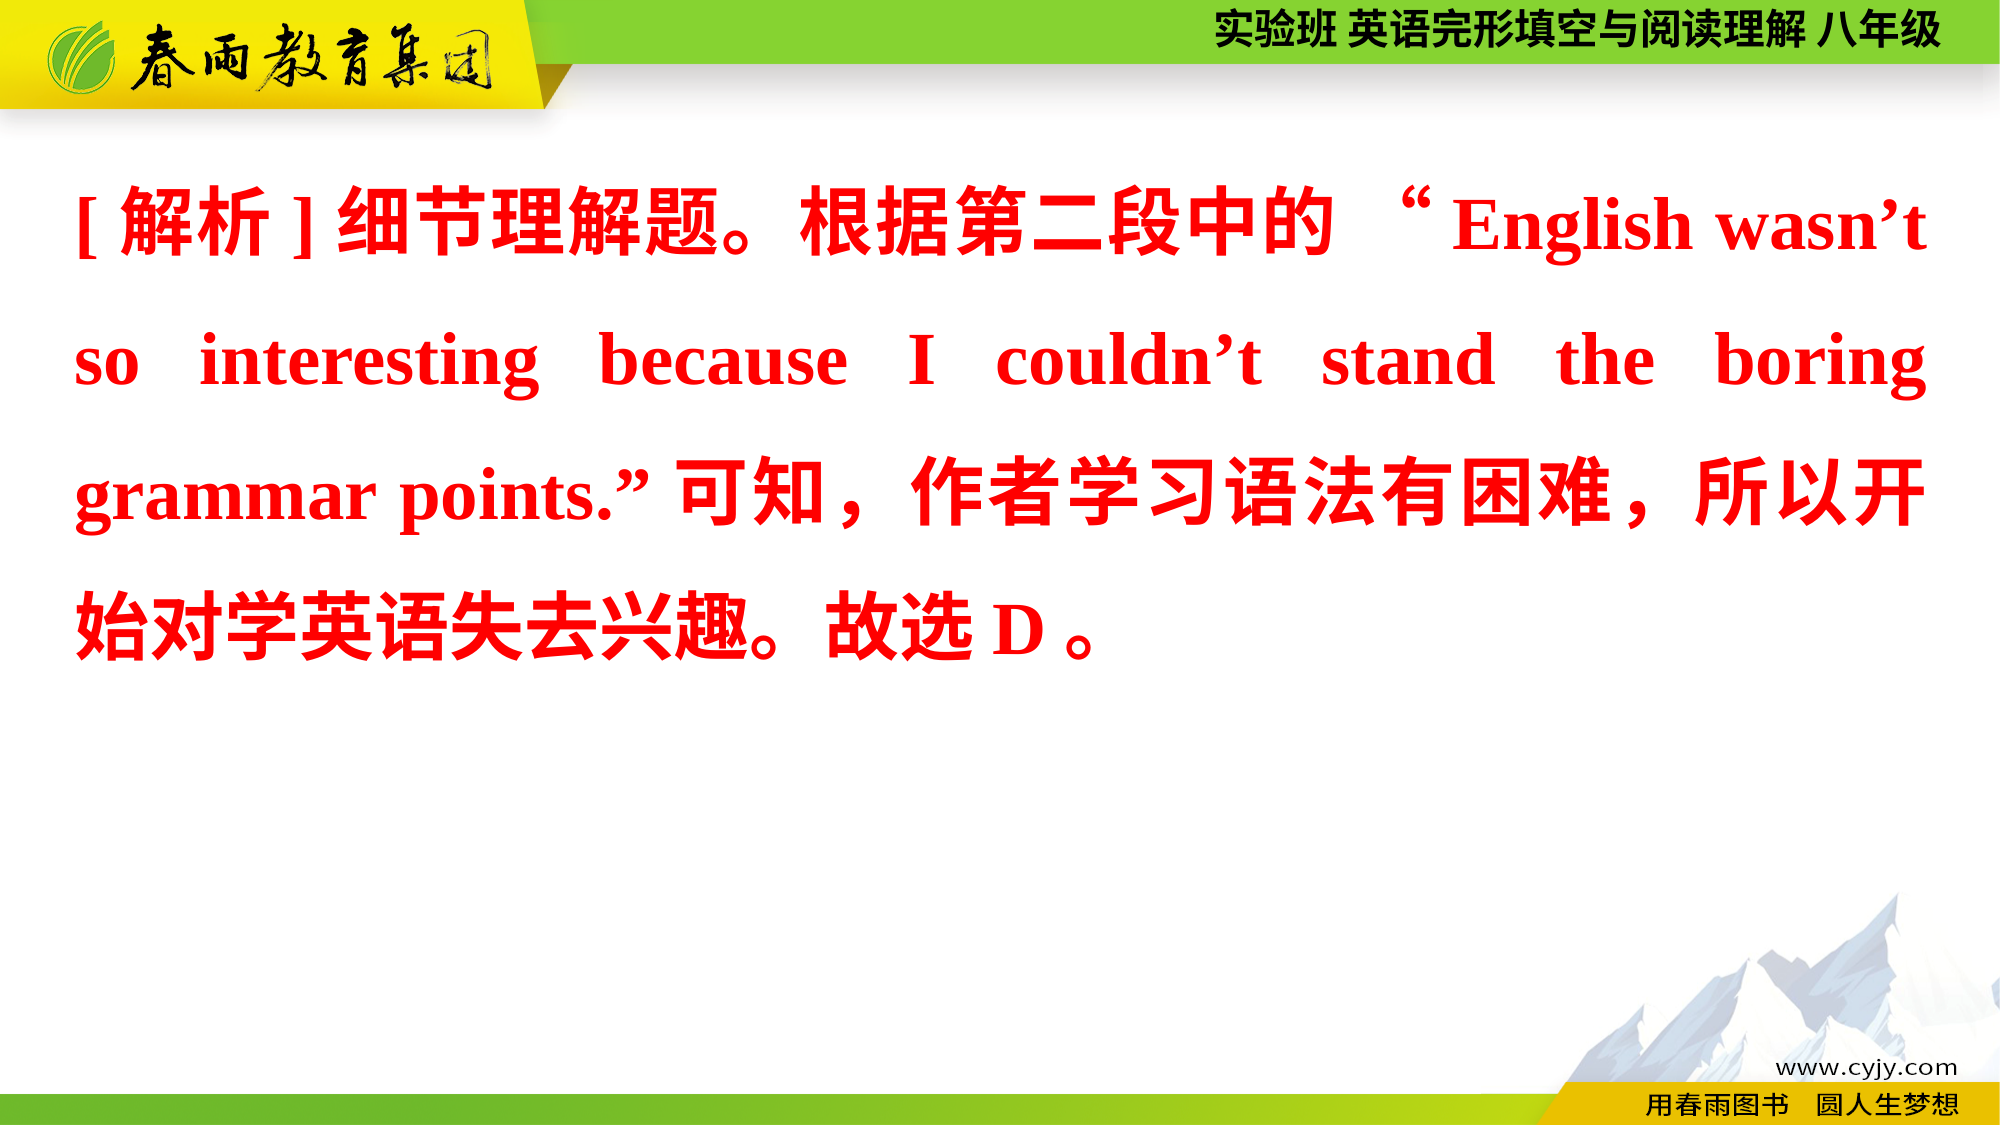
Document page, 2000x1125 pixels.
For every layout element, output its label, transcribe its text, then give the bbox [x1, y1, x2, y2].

list [解析]细节理解题。根据第二段中的 “English wasn’t so interesting because I couldn’t stand the boring grammar points.”可知，作者学习语法有困难，所以开始对学英语失去兴趣。故选D。 [59, 122, 1944, 666]
picture [0, 0, 2000, 1125]
